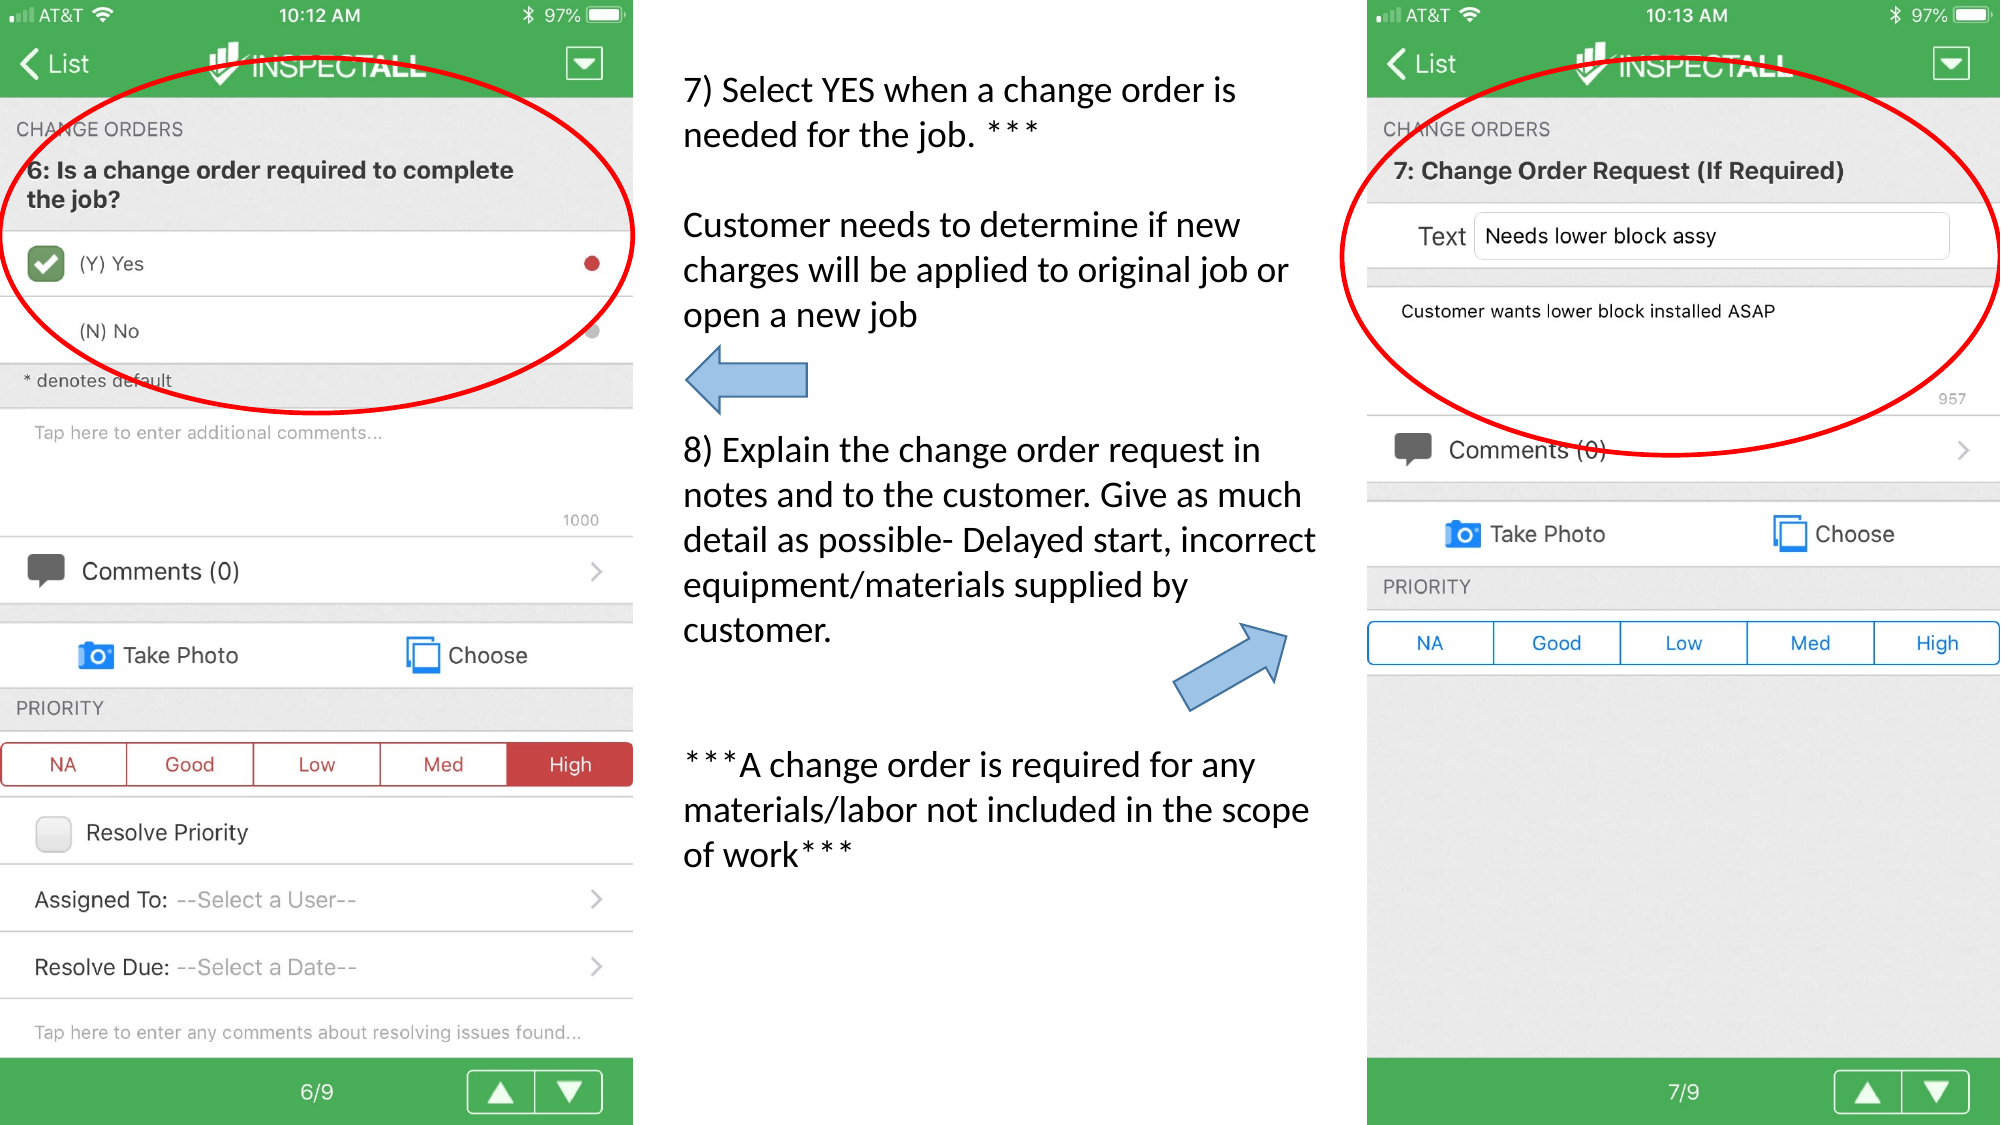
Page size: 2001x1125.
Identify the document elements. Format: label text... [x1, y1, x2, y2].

text_box 7) Select YES when a change order is needed for the job. *** Customer needs to determine if new charges will be applied to original job or open a new job 8) Explain the change order request in notes and to the customer. Give as much detail as possible- Delayed start, incorrect equipment/materials supplied by customer. ***A change order is required for any materials/labor not included in the scope of work*** [668, 57, 1343, 883]
picture [0, 0, 633, 1125]
picture [1367, 0, 2000, 1125]
text_box [1172, 622, 1288, 713]
text_box [1343, 178, 1367, 335]
text_box [684, 344, 808, 416]
